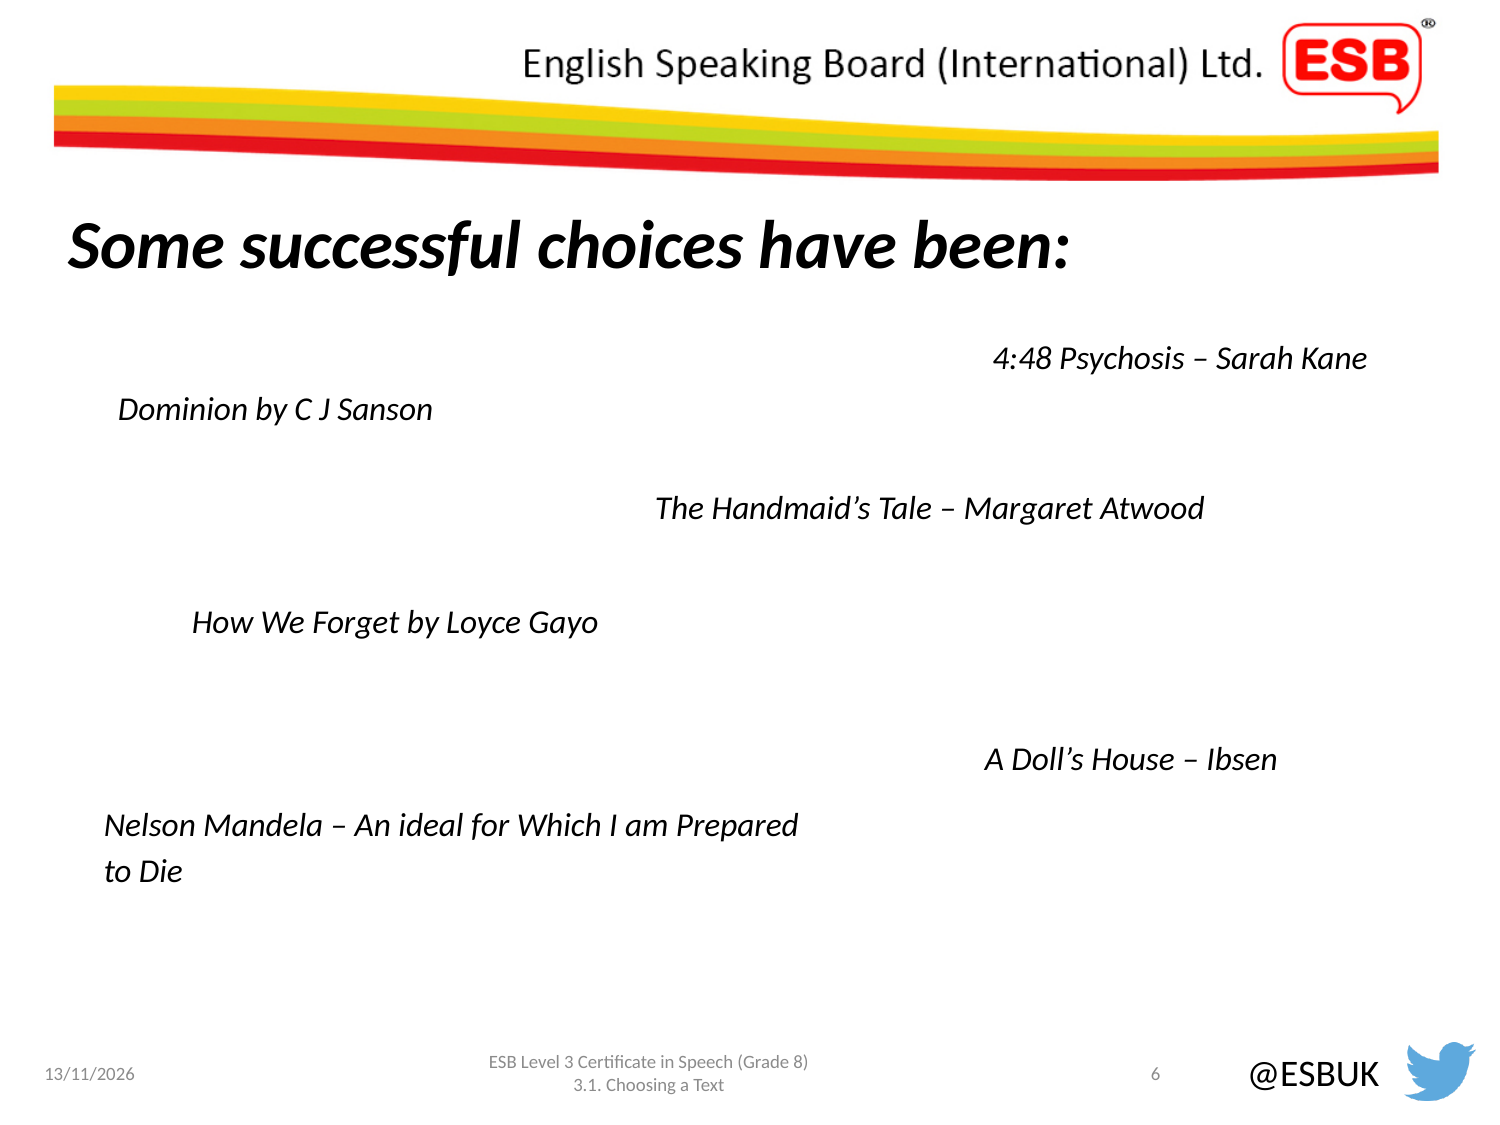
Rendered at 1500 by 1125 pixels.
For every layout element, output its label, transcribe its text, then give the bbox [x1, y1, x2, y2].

text_box The Handmaid’s Tale – Margaret Atwood [640, 472, 1221, 534]
footer ESB Level 3 Certificate in Speech (Grade 8) 3.1. Choosing a Text [395, 1042, 902, 1103]
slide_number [29, 1042, 367, 1103]
text_box Dominion by C J Sanson [103, 373, 449, 435]
text_box 4:48 Psychosis – Sarah Kane [977, 322, 1391, 384]
picture [0, 0, 1500, 189]
text_box Nelson Mandela – An ideal for Which I am Prepared to Die [88, 790, 839, 897]
text_box A Doll’s House – Ibsen [970, 723, 1294, 785]
text_box How We Forget by Loyce Gayo [177, 587, 614, 648]
slide_number 6 [930, 1042, 1176, 1103]
picture [1404, 1042, 1476, 1101]
title Some successful choices have been: [53, 137, 1347, 355]
